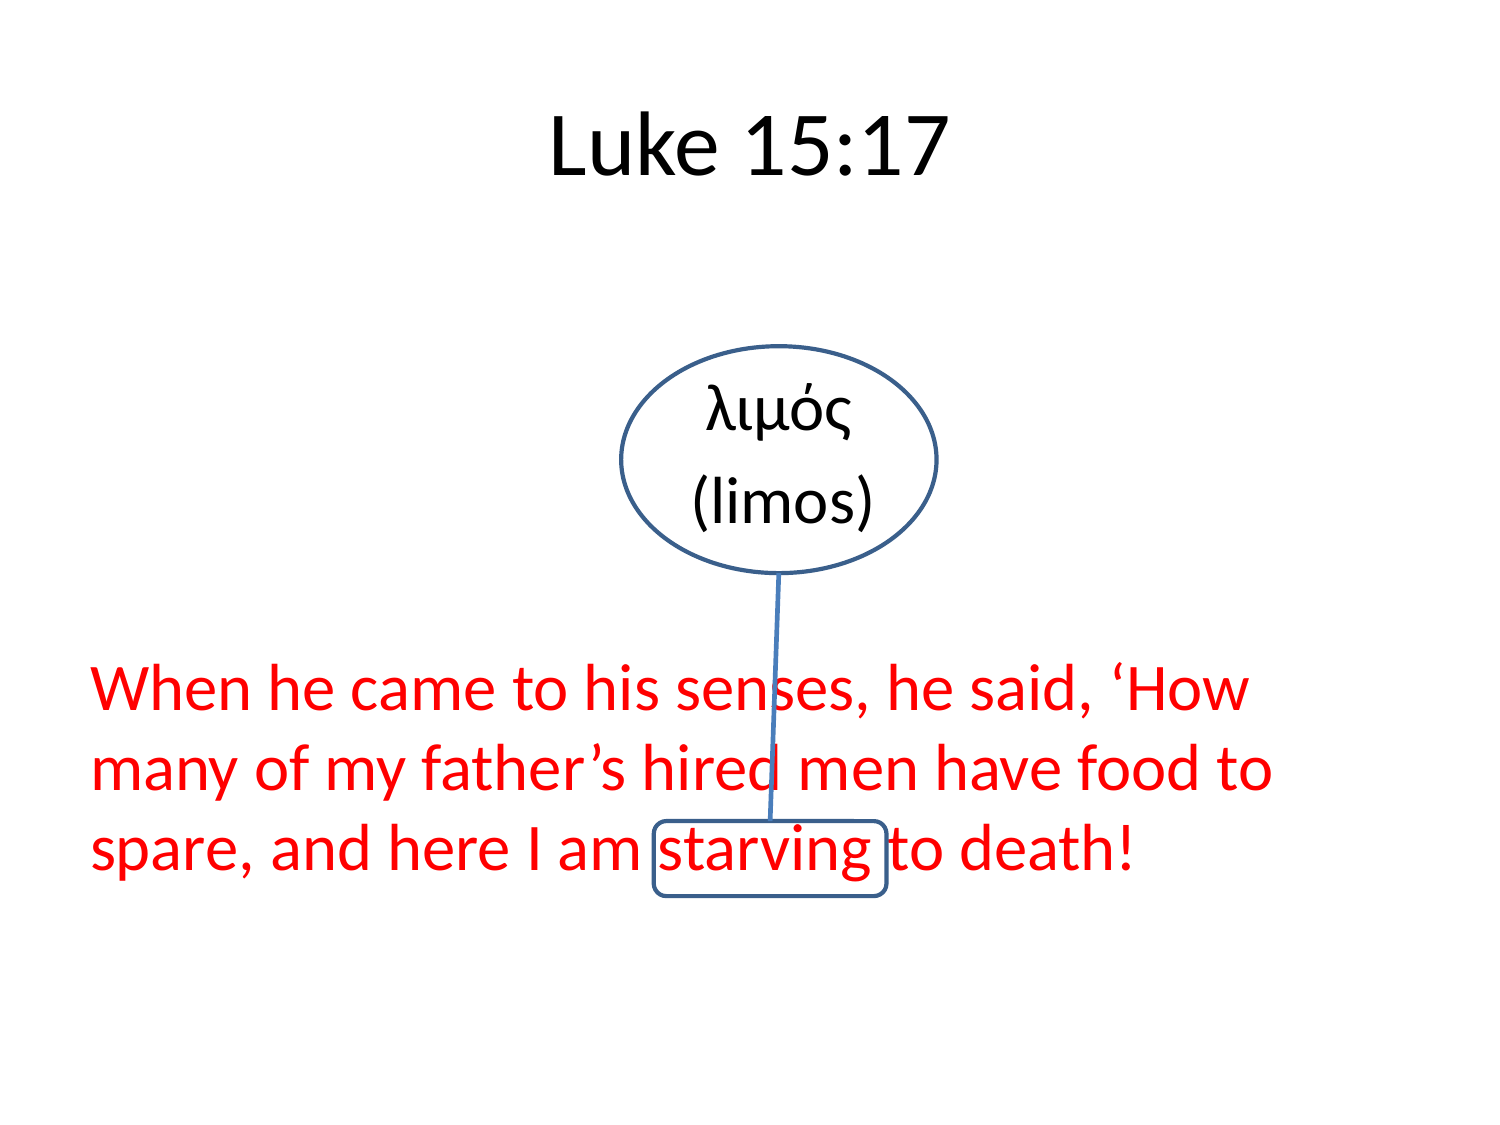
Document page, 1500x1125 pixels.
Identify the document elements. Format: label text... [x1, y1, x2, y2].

list λιμός (limos) When he came to his senses, he said, ‘How many of my father’s hired men have food to spare, and here I am starving to death! [75, 262, 1425, 1005]
title Luke 15:17 [75, 45, 1425, 233]
text_box [651, 818, 889, 899]
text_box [769, 572, 780, 822]
text_box [619, 344, 939, 576]
